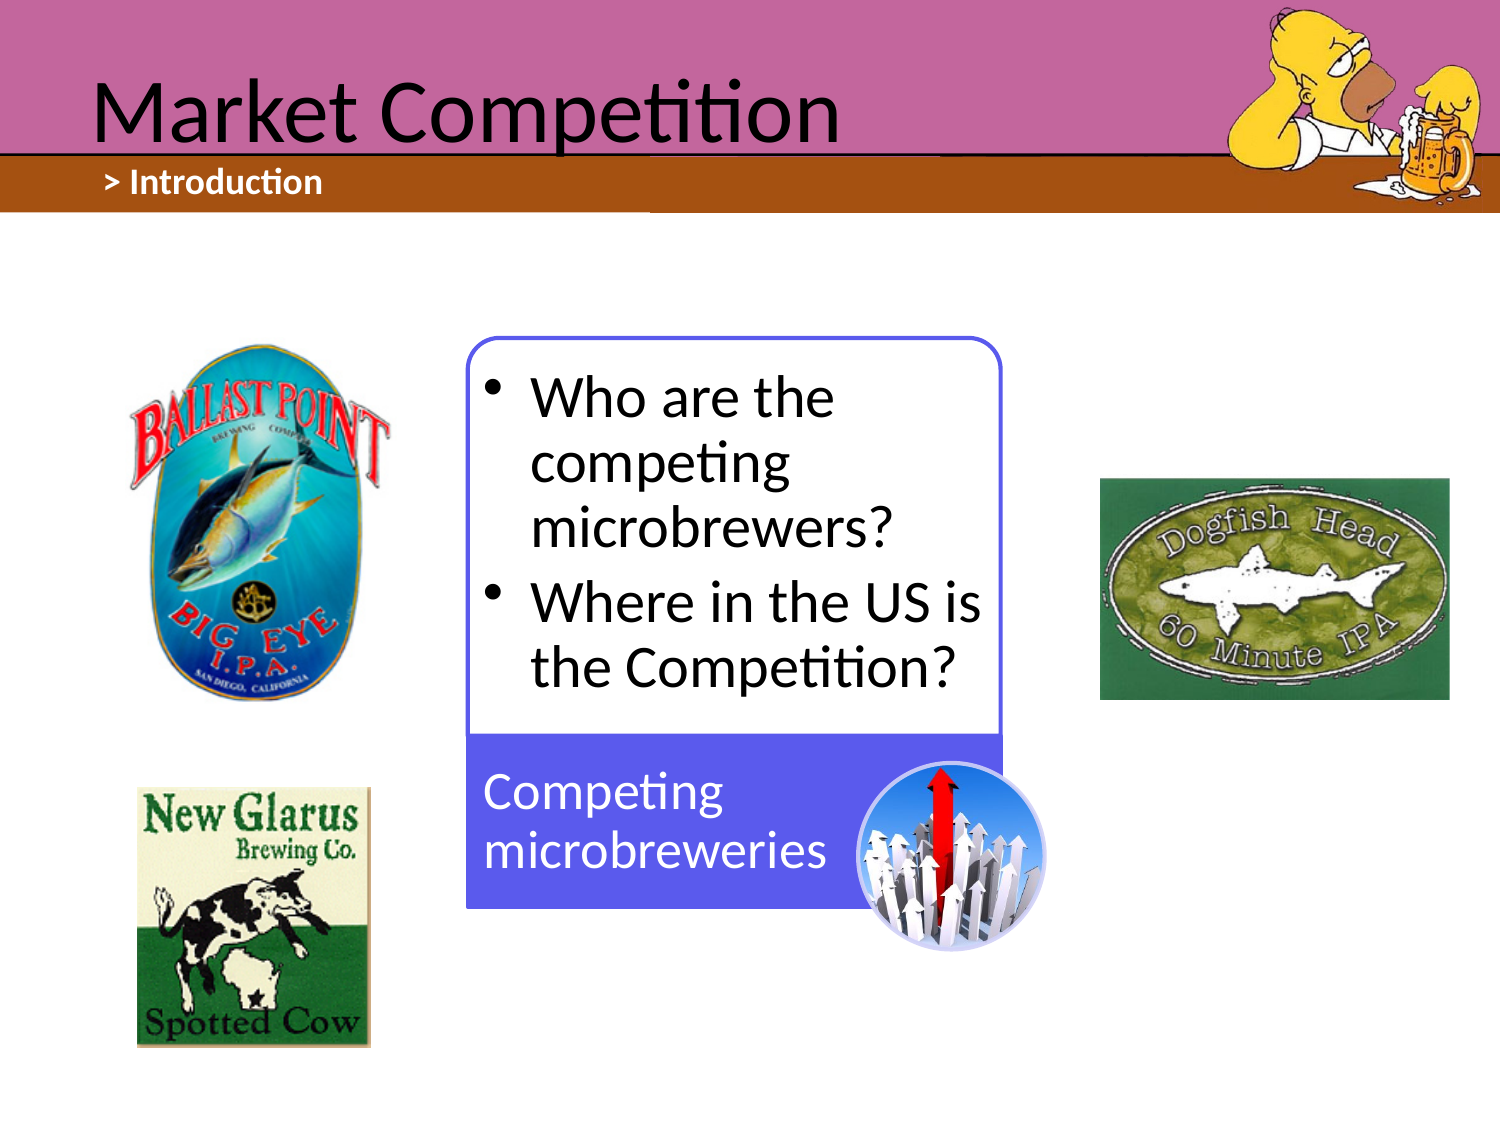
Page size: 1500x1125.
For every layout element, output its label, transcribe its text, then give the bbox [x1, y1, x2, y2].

picture [124, 337, 397, 710]
picture [137, 787, 371, 1048]
picture [1099, 474, 1450, 701]
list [124, 337, 1388, 951]
picture [650, 0, 1500, 213]
title Market Competition [75, 12, 1425, 200]
